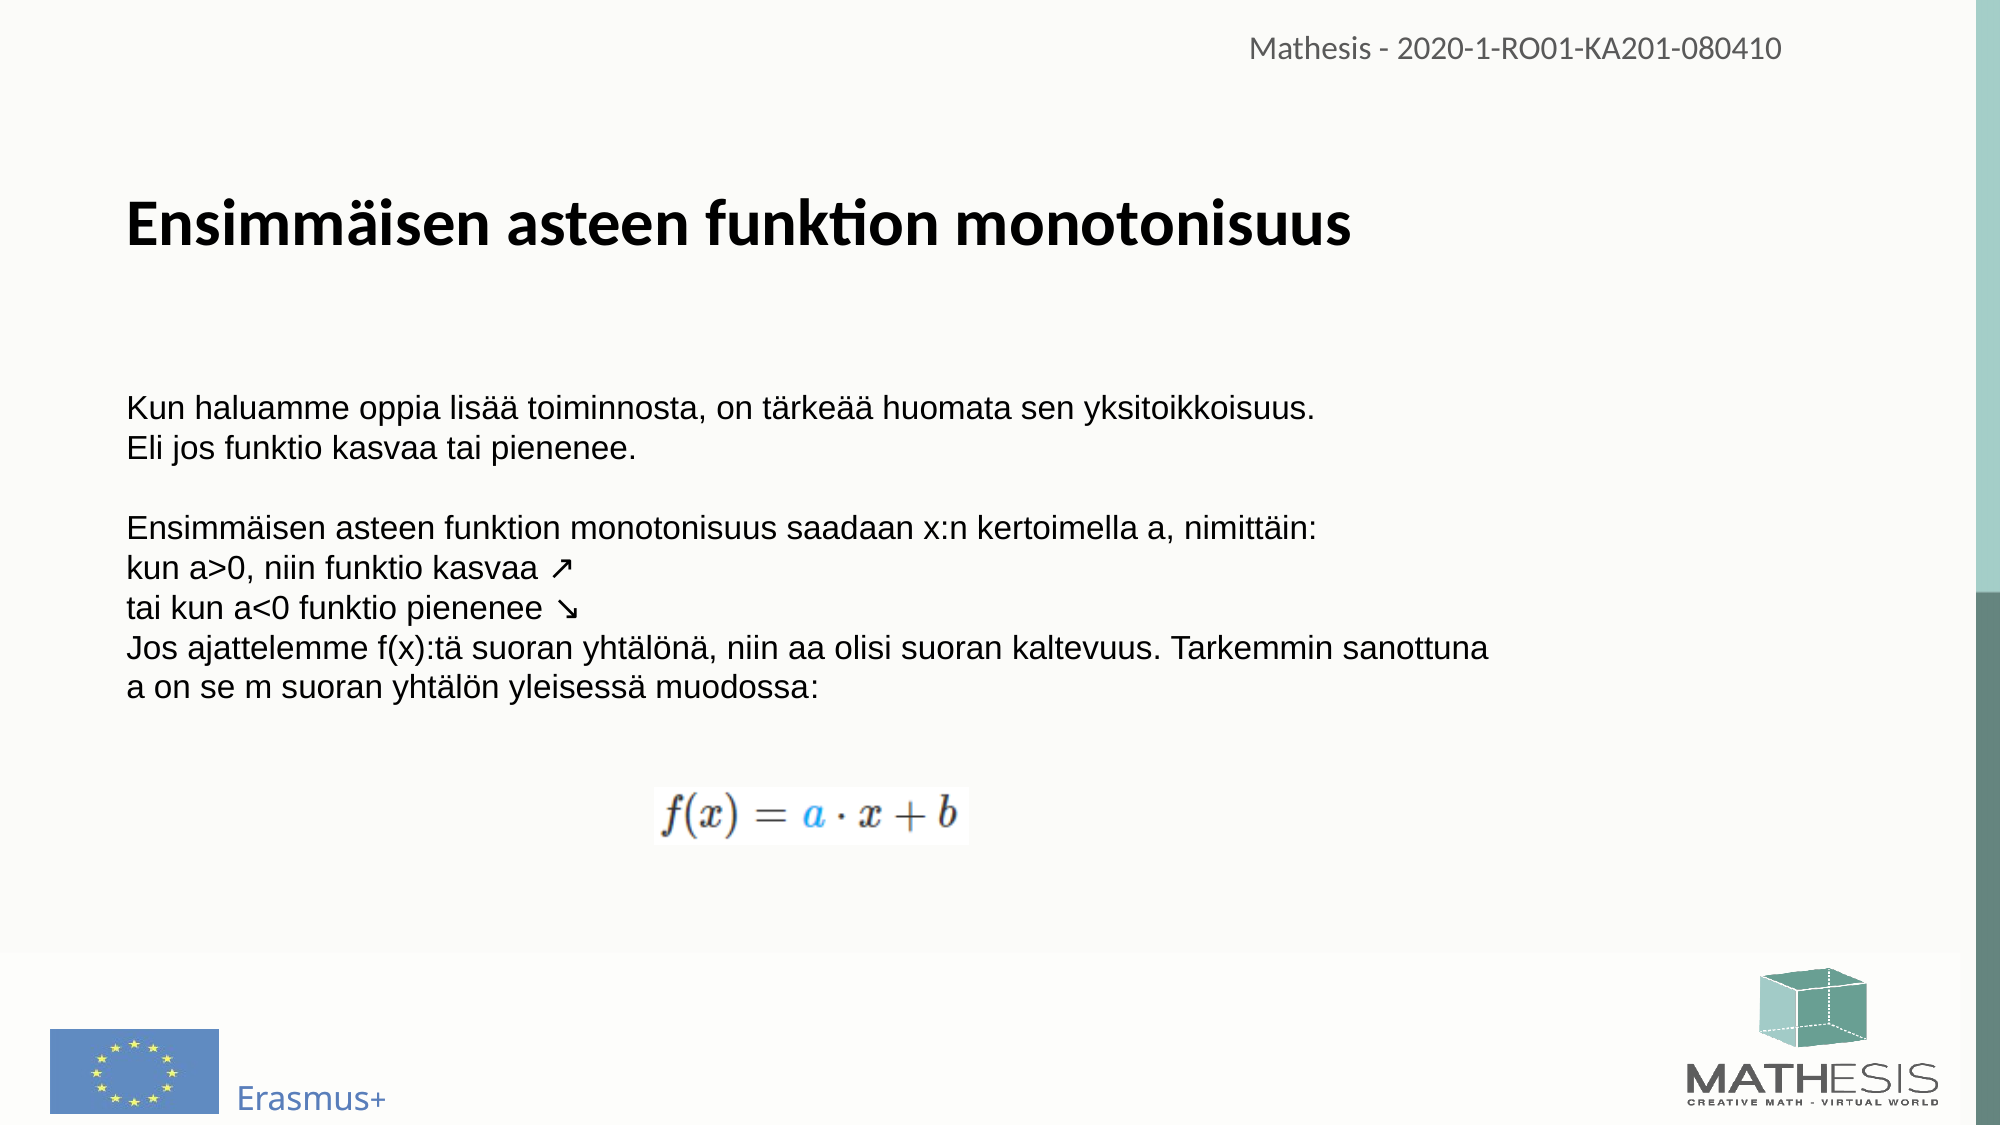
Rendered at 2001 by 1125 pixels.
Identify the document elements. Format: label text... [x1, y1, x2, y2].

text_box Δ>0 [50, 1029, 219, 1114]
subtitle Kun haluamme oppia lisää toiminnosta, on tärkeää huomata sen yksitoikkoisuus. Eli jos funktio kasvaa tai pienenee. Ensimmäisen asteen funktion monotonisuus saadaan x:n kertoimella a, nimittäin: kun a>0, niin funktio kasvaa ↗ tai kun a<0 funktio pienenee ↘ Jos ajattelemme f(x):tä suoran yhtälönä, niin aa olisi suoran kaltevuus. Tarkemmin sanottuna a on se m suoran yhtälön yleisessä muodossa: [111, 378, 1512, 667]
title Ensimmäisen asteen funktion monotonisuus [111, 171, 1812, 413]
picture [654, 787, 969, 845]
text_box Δ>0 [1664, 928, 1961, 1125]
text_box Δ>0 [1976, 0, 2000, 1125]
